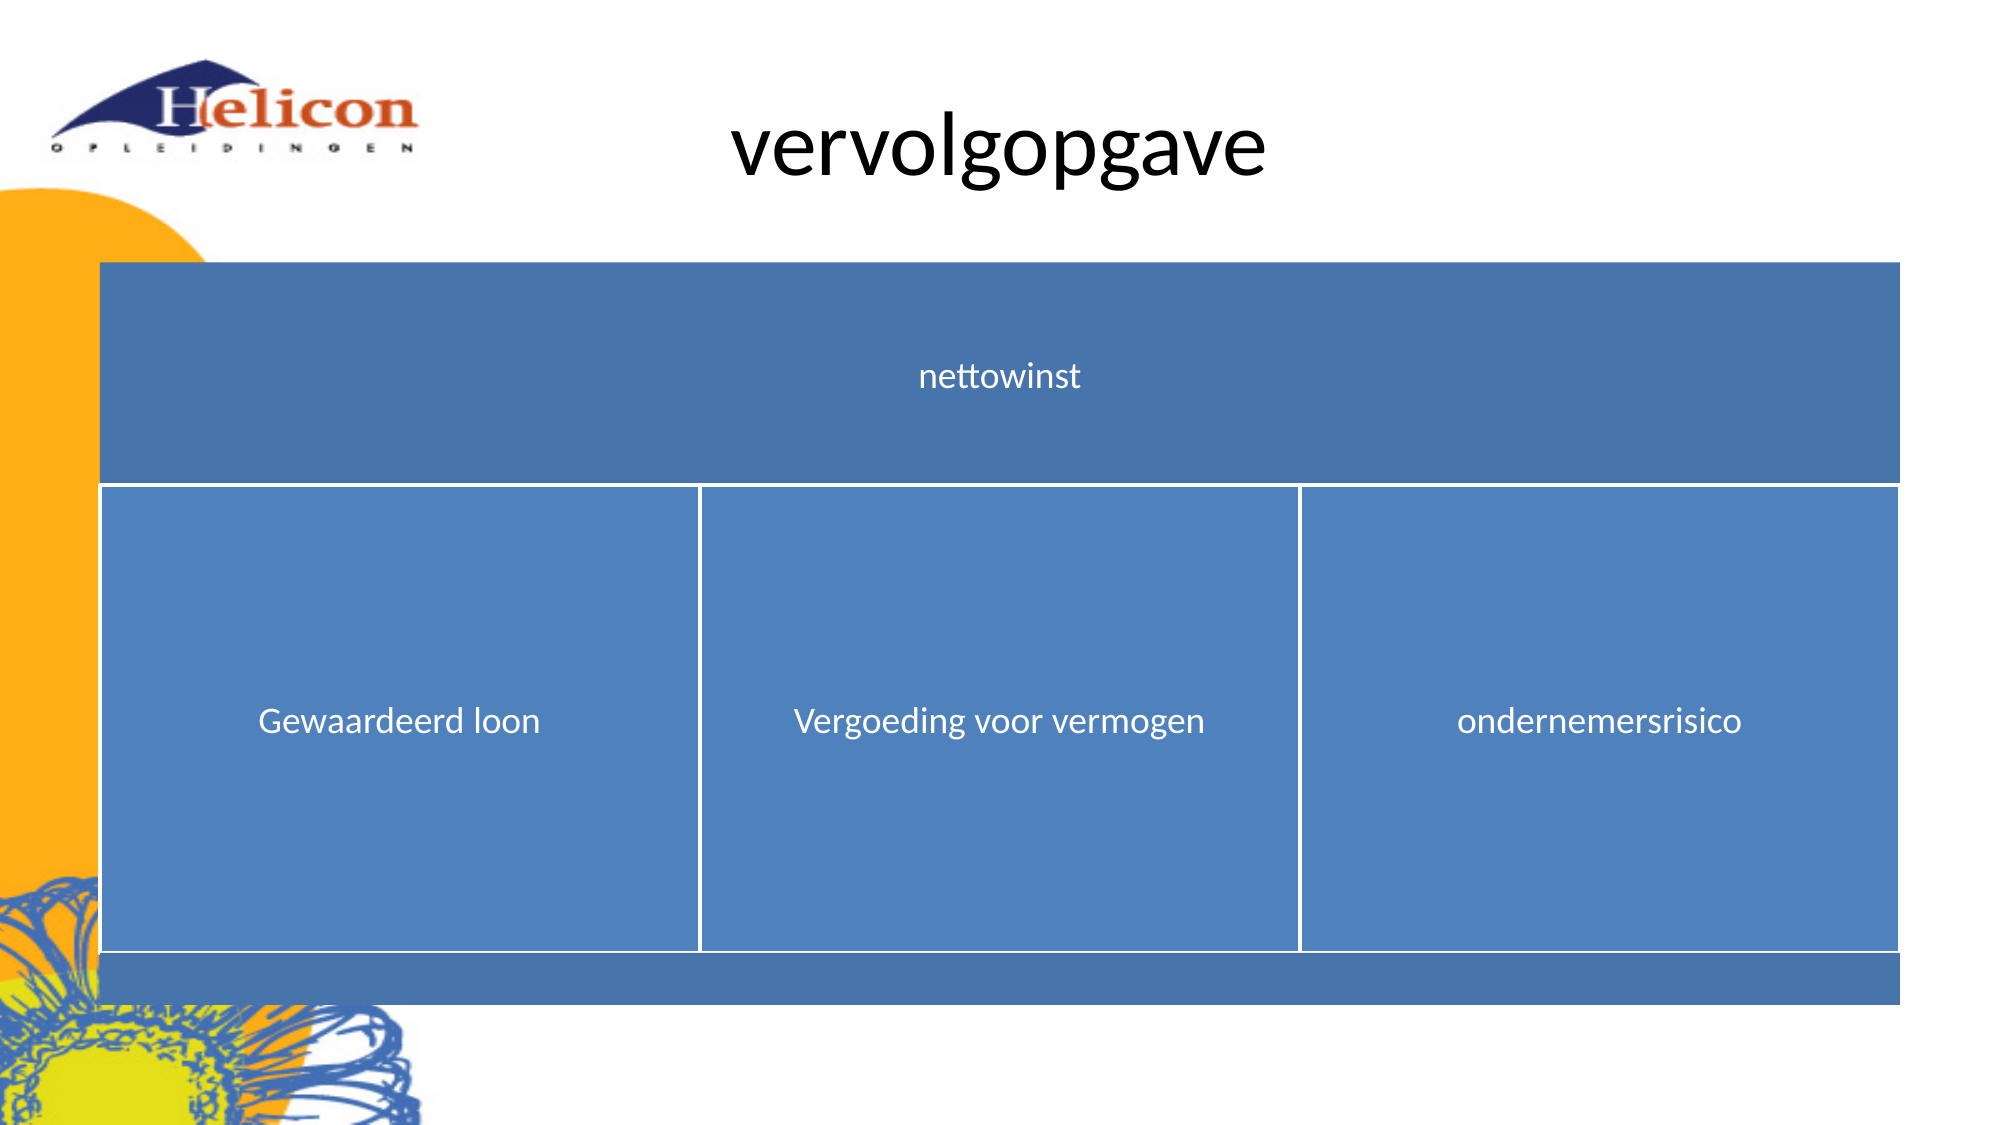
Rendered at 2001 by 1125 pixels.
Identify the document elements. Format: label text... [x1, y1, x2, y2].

title vervolgopgave [99, 45, 1900, 233]
picture [0, 0, 2001, 1125]
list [99, 262, 1901, 1006]
